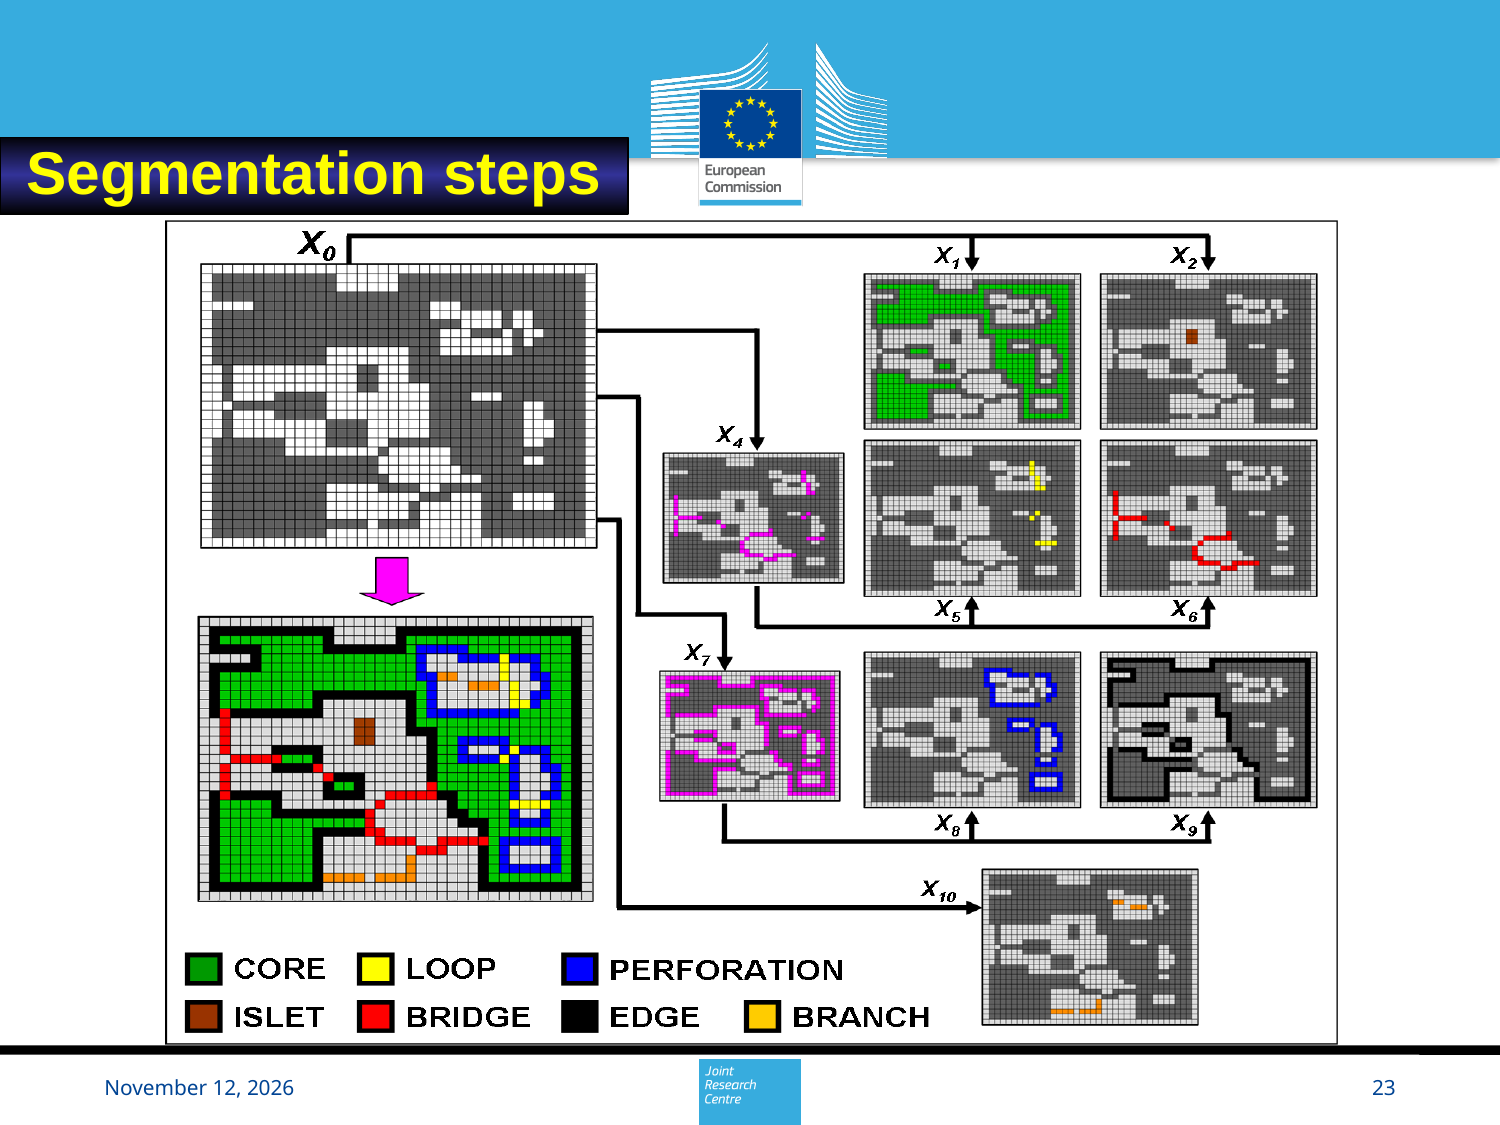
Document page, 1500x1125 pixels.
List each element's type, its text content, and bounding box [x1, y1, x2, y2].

slide_number 23 [1045, 1074, 1396, 1100]
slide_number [104, 1074, 455, 1100]
picture [651, 42, 887, 207]
text_box Segmentation steps [0, 137, 628, 214]
picture [699, 1059, 801, 1125]
picture [163, 217, 1338, 1046]
